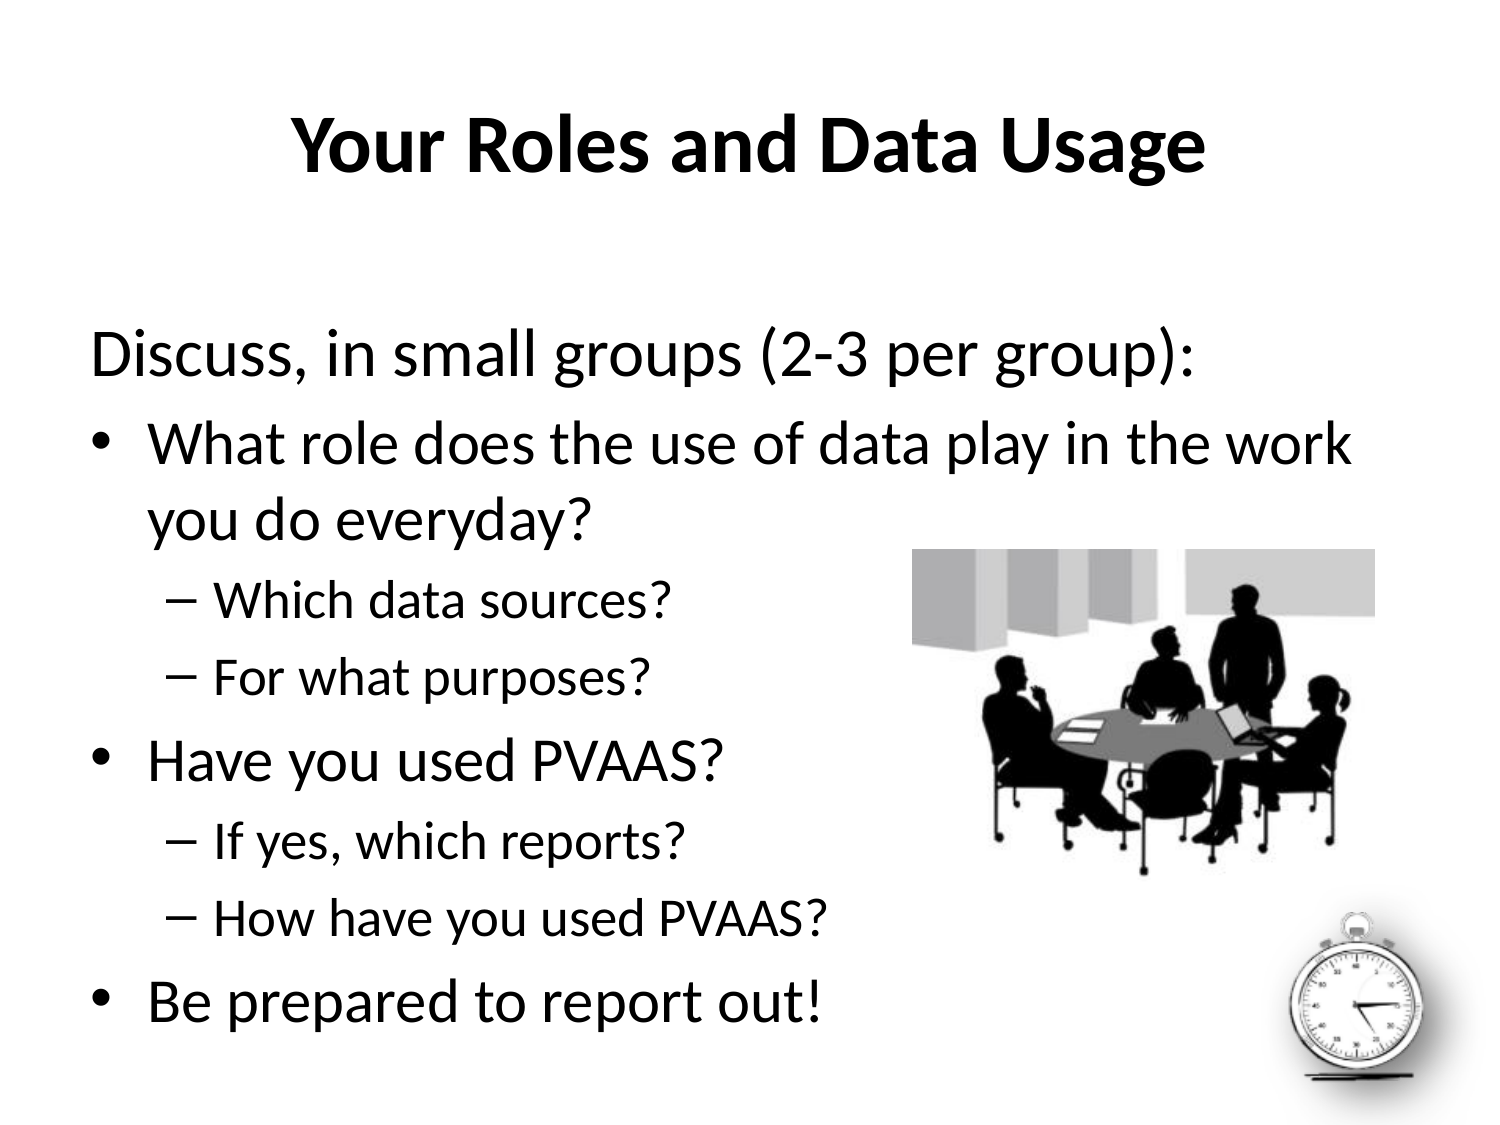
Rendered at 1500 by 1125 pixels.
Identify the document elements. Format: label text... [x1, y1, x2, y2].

picture [912, 549, 1376, 884]
picture [1274, 912, 1437, 1085]
list Discuss, in small groups (2-3 per group): What role does the use of data play in the work you do everyday? Which data sources? For what purposes? Have you used PVAAS? If yes, which reports? How have you used PVAAS? Be prepared to report out! [75, 299, 1450, 1043]
title Your Roles and Data Usage [75, 45, 1425, 233]
